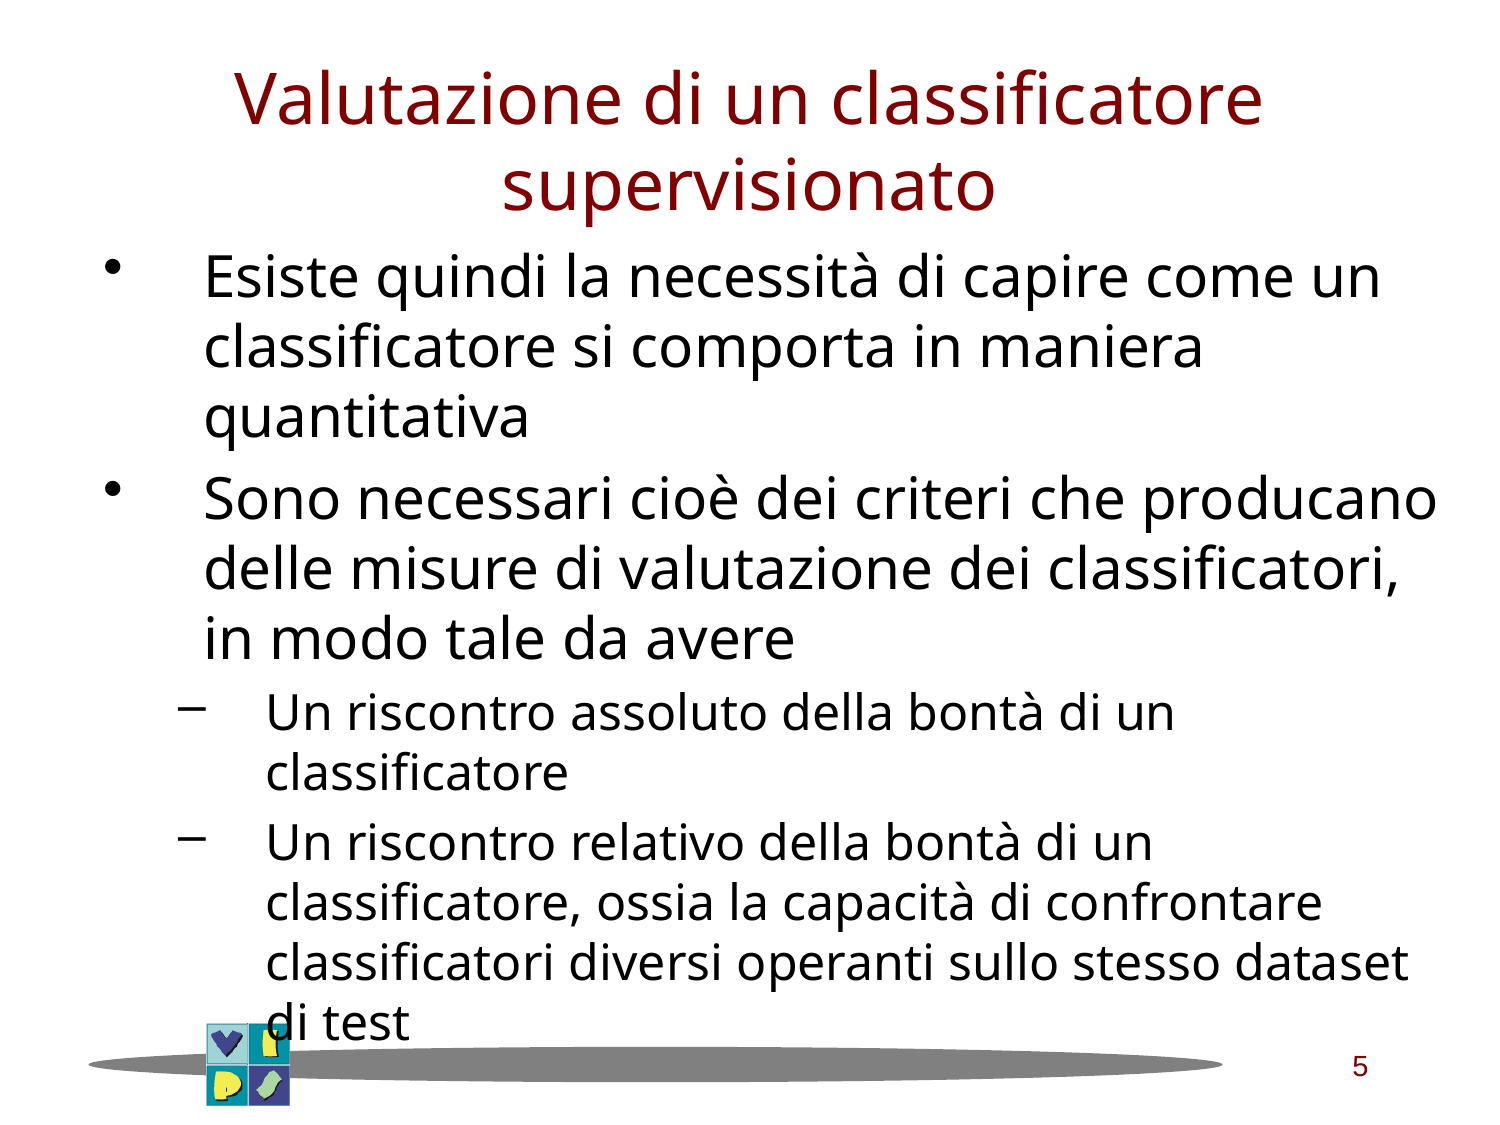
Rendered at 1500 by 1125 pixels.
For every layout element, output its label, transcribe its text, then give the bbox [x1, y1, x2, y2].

picture [206, 1035, 290, 1106]
text_box Esiste quindi la necessità di capire come un classificatore si comporta in maniera quantitativa Sono necessari cioè dei criteri che producano delle misure di valutazione dei classificatori, in modo tale da avere Un riscontro assoluto della bontà di un classificatore Un riscontro relativo della bontà di un classificatore, ossia la capacità di confrontare classificatori diversi operanti sullo stesso dataset di test [88, 231, 1459, 1035]
slide_number 5 [1033, 1039, 1384, 1118]
title Valutazione di un classificatore supervisionato [75, 45, 1425, 233]
